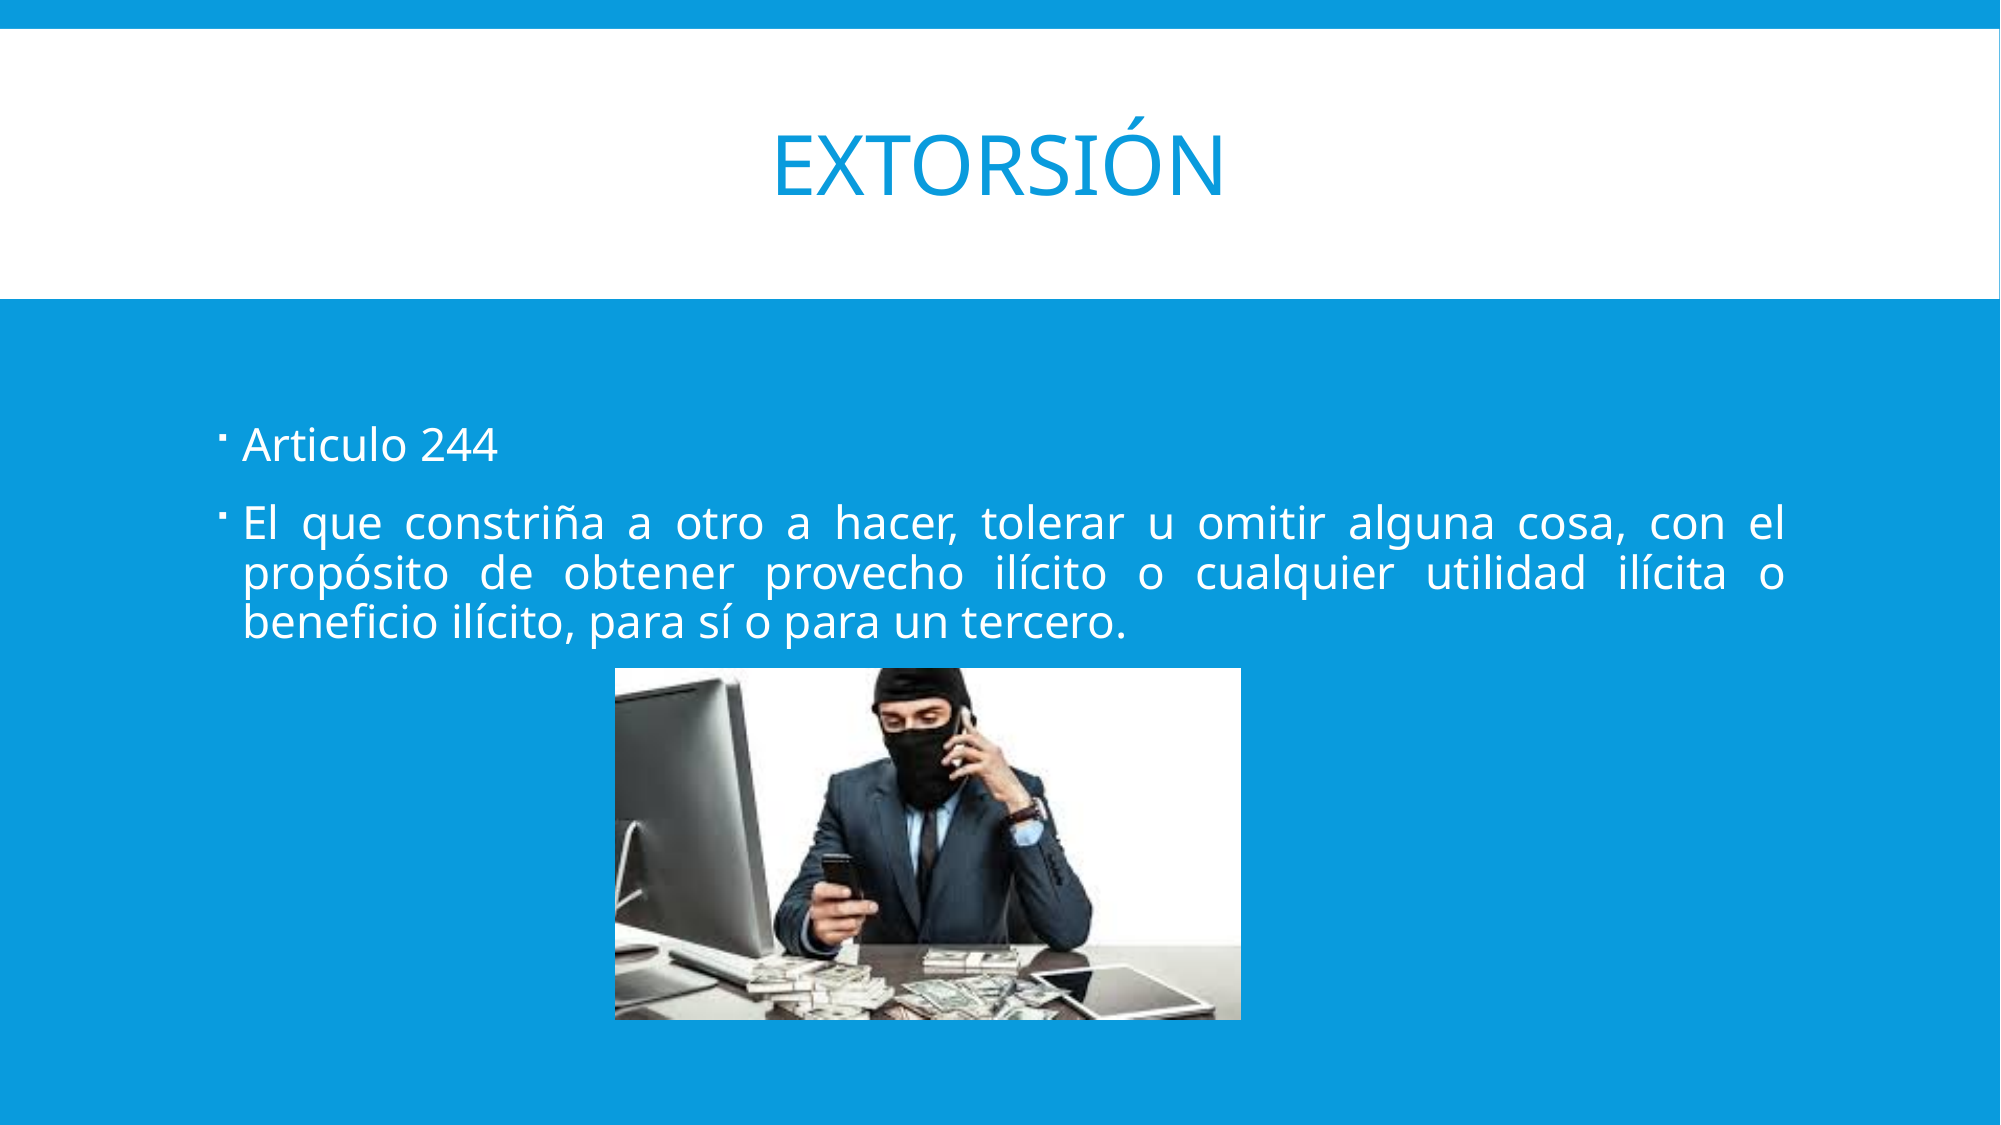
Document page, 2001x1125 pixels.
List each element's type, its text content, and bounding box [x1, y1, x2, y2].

title Extorsión [197, 46, 1803, 294]
list Articulo 244 El que constriña a otro a hacer, tolerar u omitir alguna cosa, con el propósito de obtener provecho ilícito o cualquier utilidad ilícita o beneficio ilícito, para sí o para un tercero. [197, 329, 1803, 1021]
picture [616, 669, 1240, 1019]
